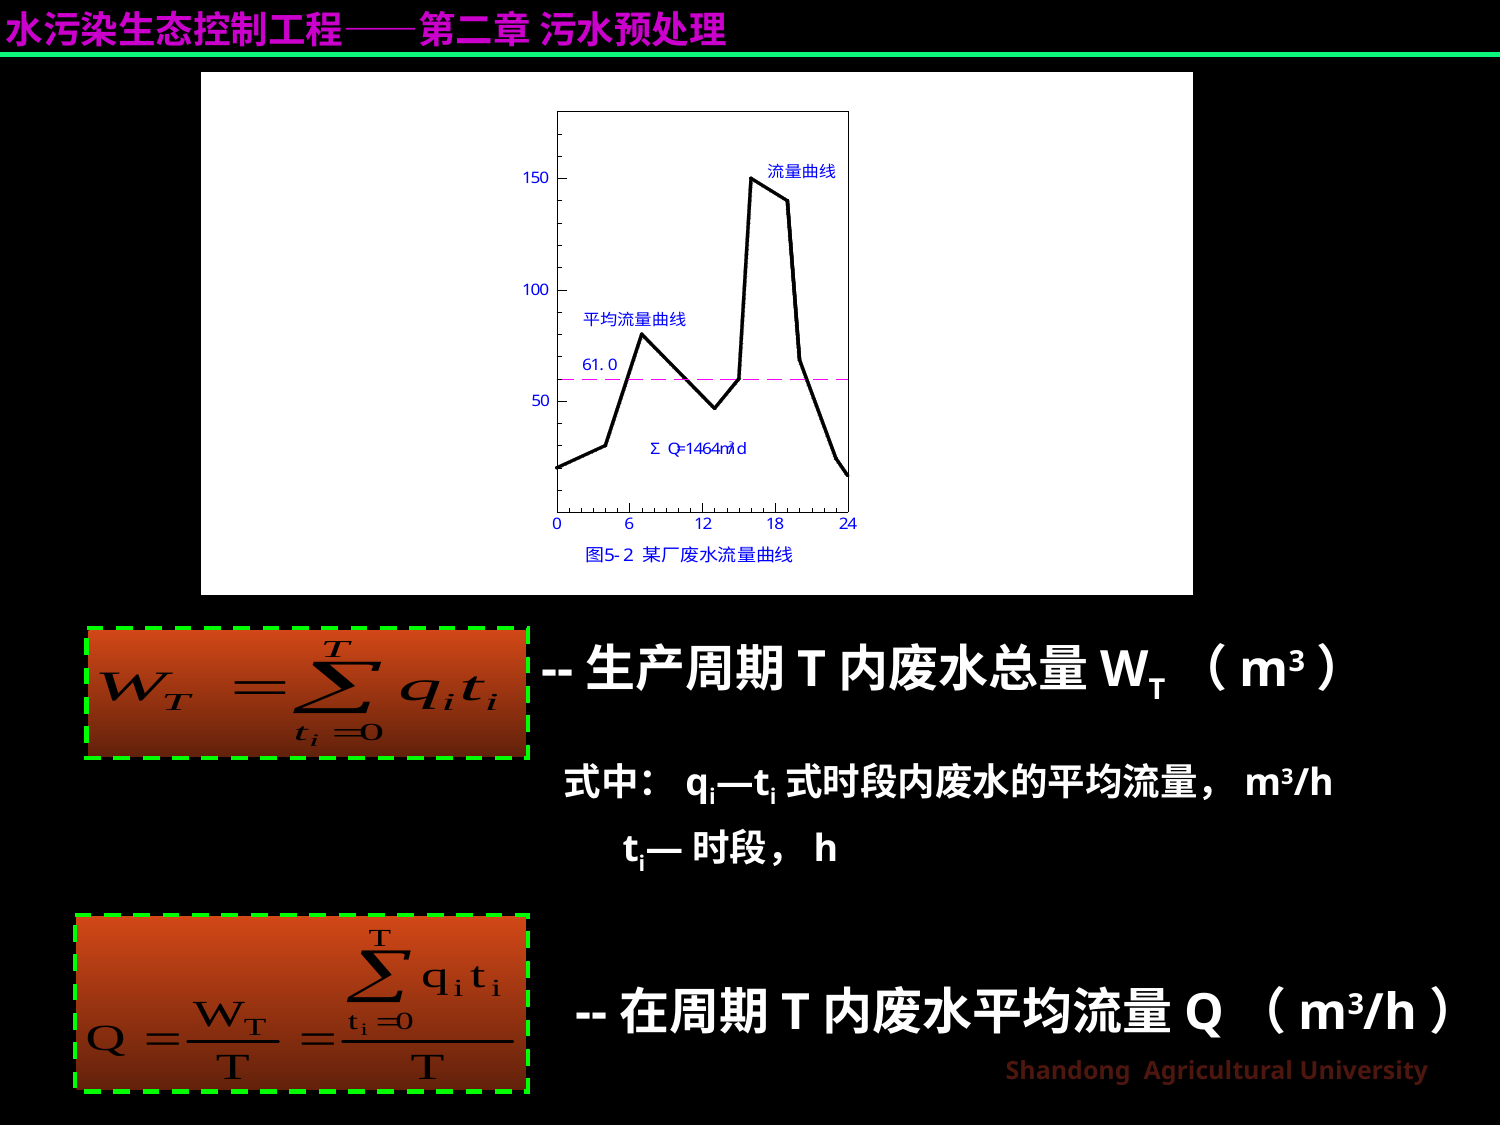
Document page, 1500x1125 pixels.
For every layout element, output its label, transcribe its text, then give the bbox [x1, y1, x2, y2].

text_box [59, 550, 863, 611]
text_box --生产周期T内废水总量WT（m3） [530, 629, 1412, 713]
text_box --在周期T内废水平均流量Q（m3/h） [560, 953, 1500, 1047]
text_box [200, 72, 1194, 596]
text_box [76, 916, 526, 1090]
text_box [88, 629, 526, 757]
text_box 式中：qi—ti式时段内废水的平均流量，m3/h ti—时段，h [549, 750, 1500, 883]
